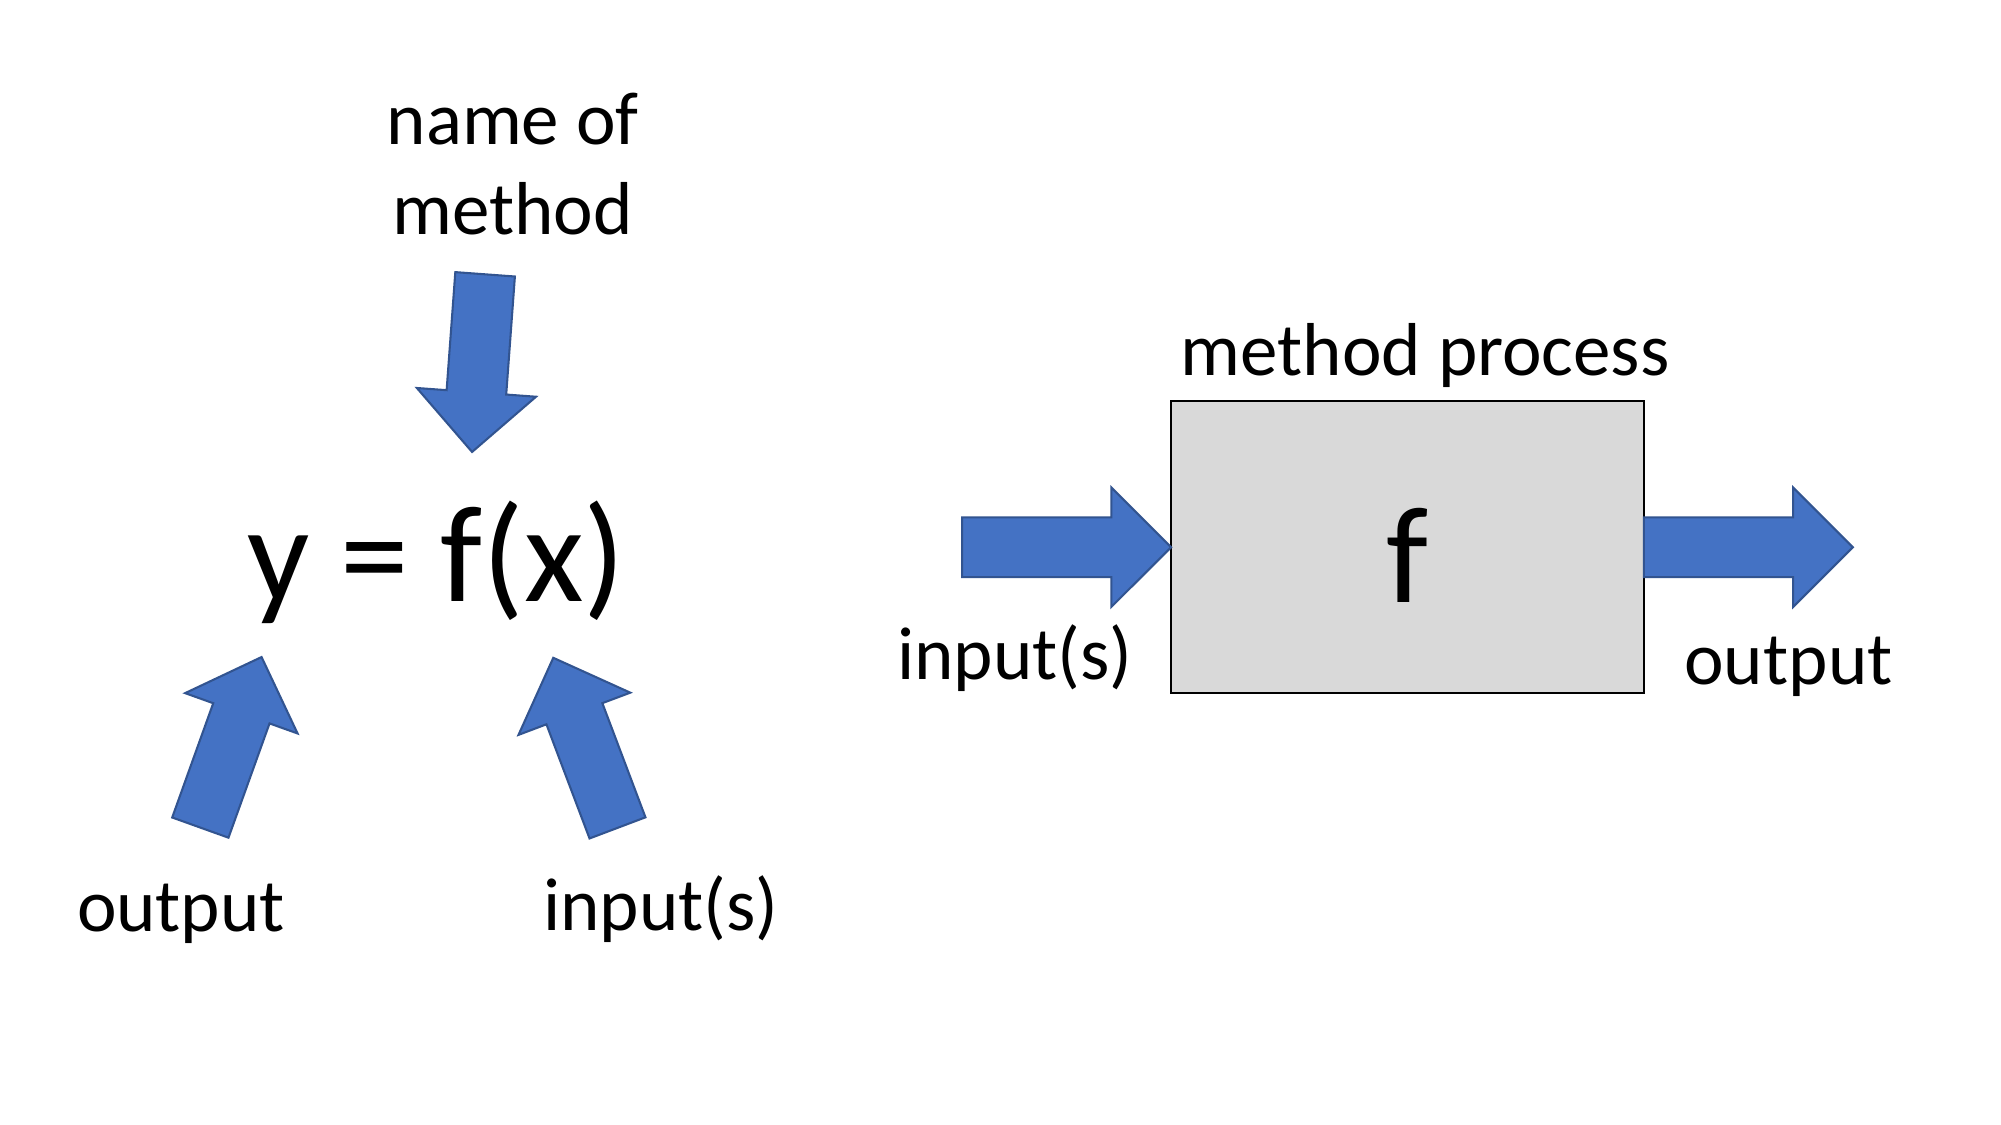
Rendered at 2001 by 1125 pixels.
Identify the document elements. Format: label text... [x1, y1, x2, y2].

text_box f [1170, 400, 1645, 694]
text_box method process [1166, 293, 1789, 398]
text_box output [62, 848, 301, 954]
text_box input(s) [528, 847, 829, 953]
text_box input(s) [882, 597, 1183, 702]
text_box [170, 655, 300, 840]
text_box output [1669, 602, 1908, 708]
text_box [414, 271, 539, 454]
text_box name of method [333, 62, 693, 258]
text_box [961, 485, 1173, 597]
text_box [1642, 485, 1855, 602]
text_box y = f(x) [233, 456, 641, 637]
text_box [516, 656, 647, 840]
